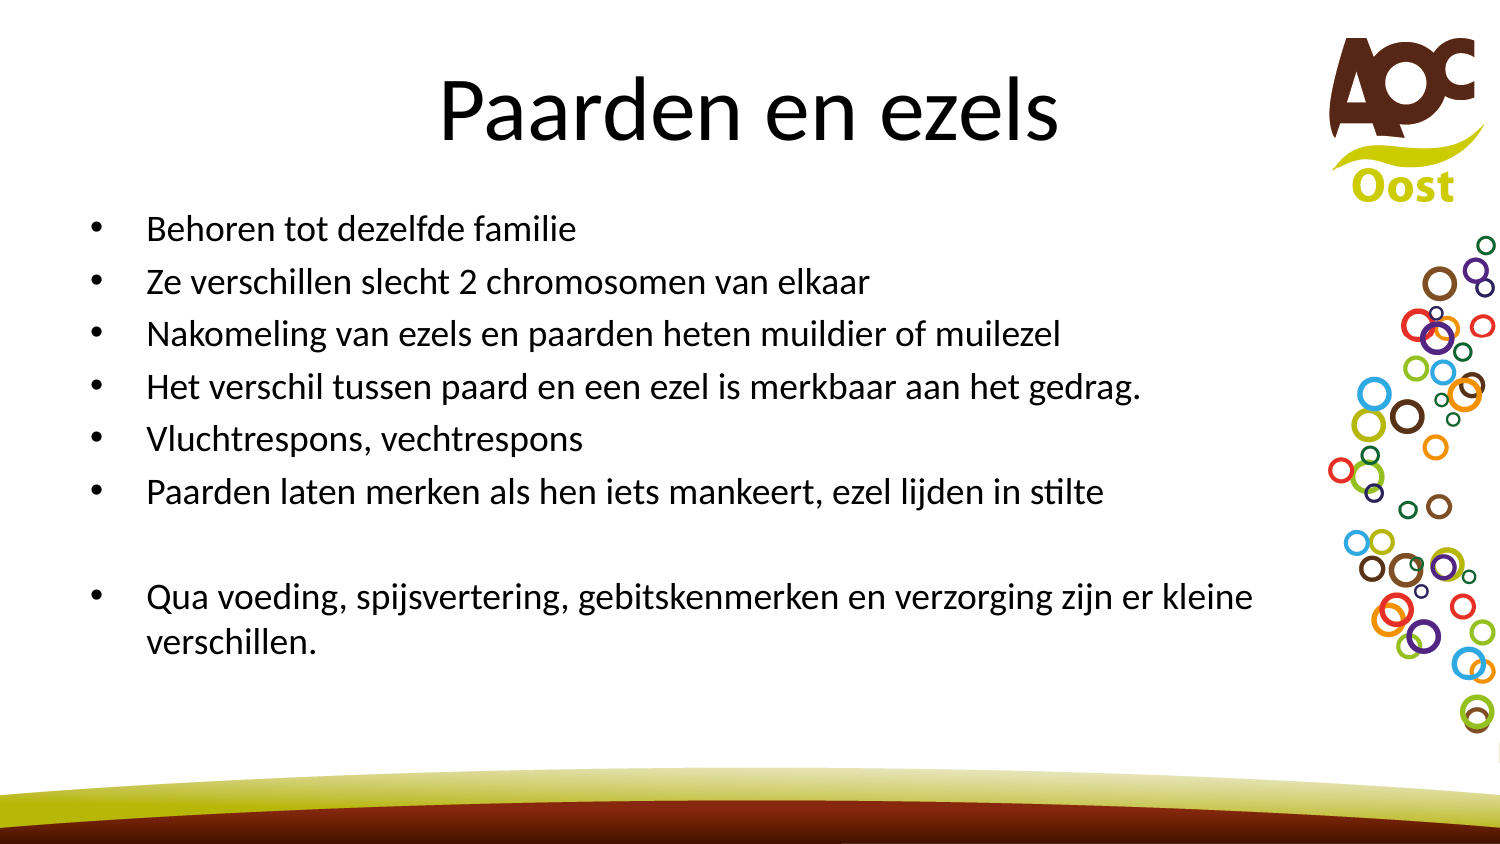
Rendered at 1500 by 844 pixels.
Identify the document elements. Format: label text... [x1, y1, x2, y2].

picture [0, 0, 1500, 844]
list Behoren tot dezelfde familie Ze verschillen slecht 2 chromosomen van elkaar Nakomeling van ezels en paarden heten muildier of muilezel Het verschil tussen paard en een ezel is merkbaar aan het gedrag. Vluchtrespons, vechtrespons Paarden laten merken als hen iets mankeert, ezel lijden in stilte Qua voeding, spijsvertering, gebitskenmerken en verzorging zijn er kleine verschillen. [75, 196, 1425, 754]
title Paarden en ezels [75, 33, 1425, 175]
